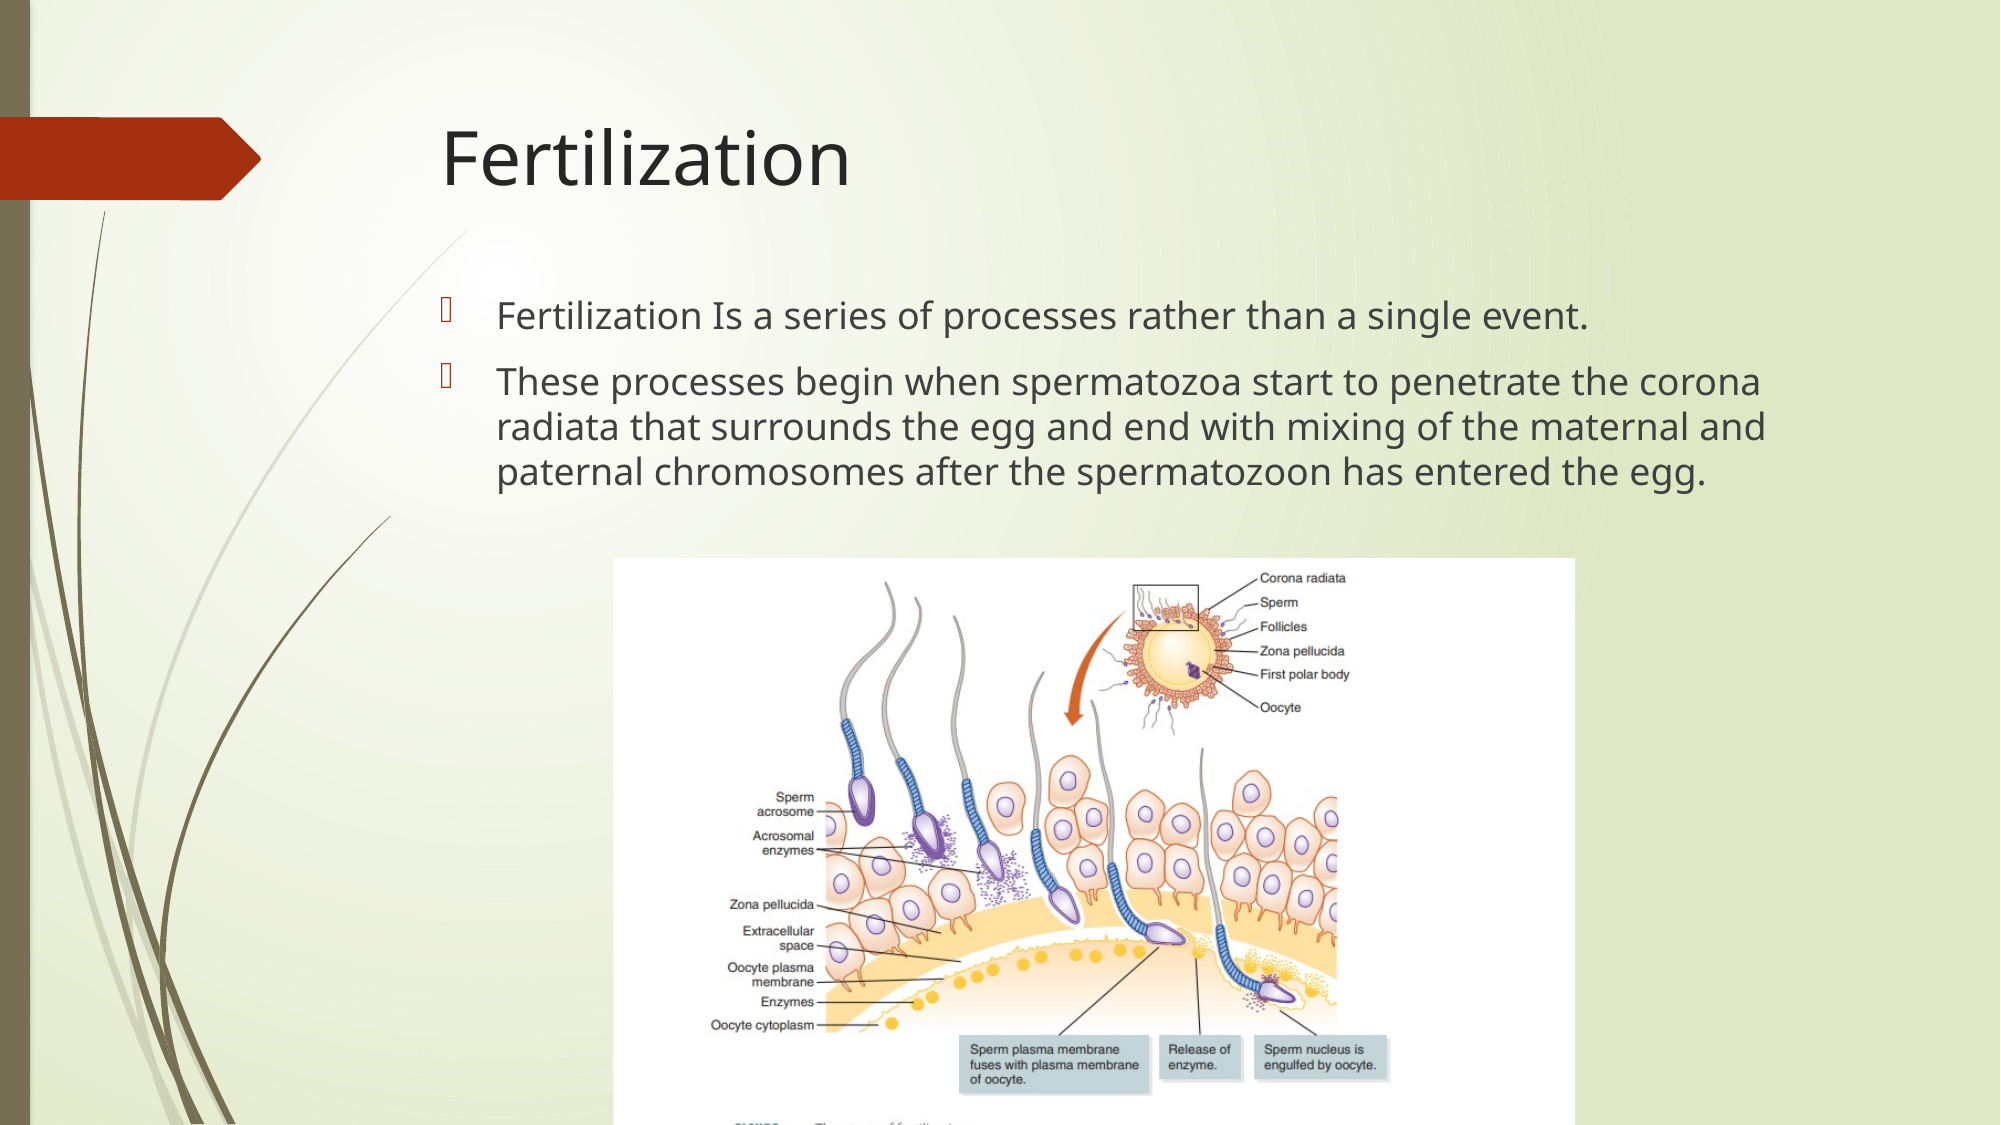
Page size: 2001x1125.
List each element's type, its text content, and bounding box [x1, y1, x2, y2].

title Fertilization [425, 102, 1888, 284]
list Fertilization Is a series of processes rather than a single event. These processes begin when spermatozoa start to penetrate the corona radiata that surrounds the egg and end with mixing of the maternal and paternal chromosomes after the spermatozoon has entered the egg. [424, 284, 1888, 904]
picture [613, 557, 1576, 1125]
